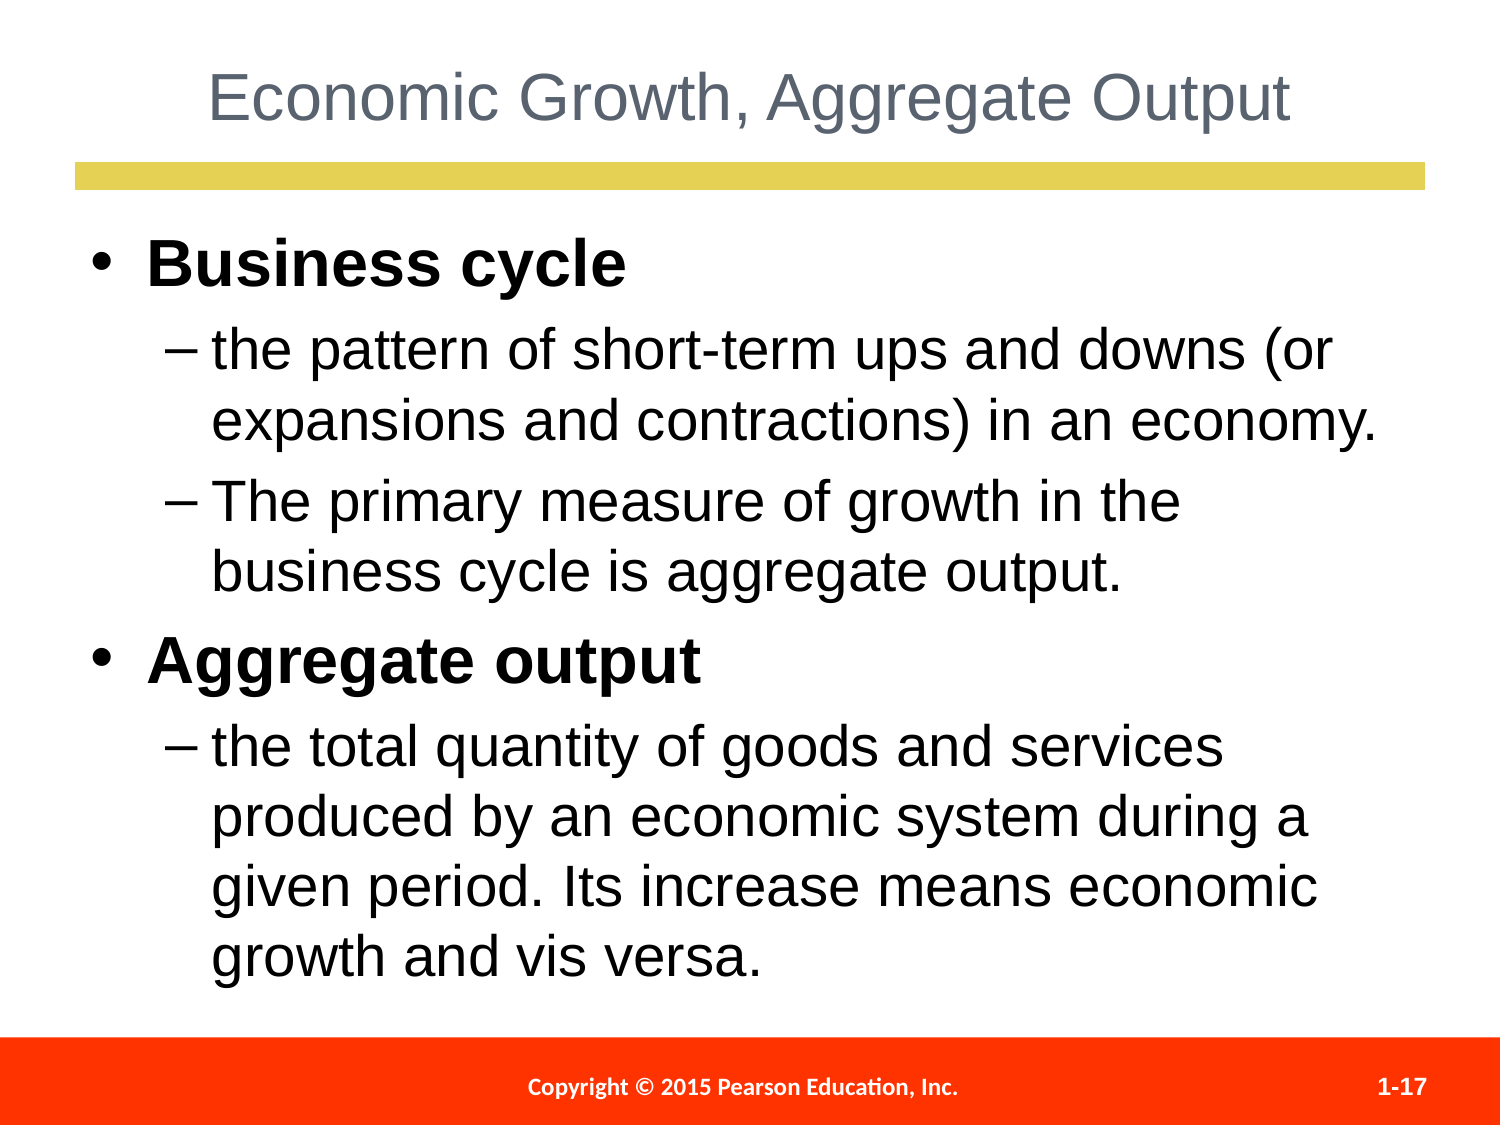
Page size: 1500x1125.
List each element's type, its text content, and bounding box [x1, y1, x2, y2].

title Economic Growth, Aggregate Output [74, 0, 1426, 188]
list Business cycle the pattern of short-term ups and downs (or expansions and contractions) in an economy. The primary measure of growth in the business cycle is aggregate output. Aggregate output the total quantity of goods and services produced by an economic system during a given period. Its increase means economic growth and vis versa. [74, 212, 1426, 956]
